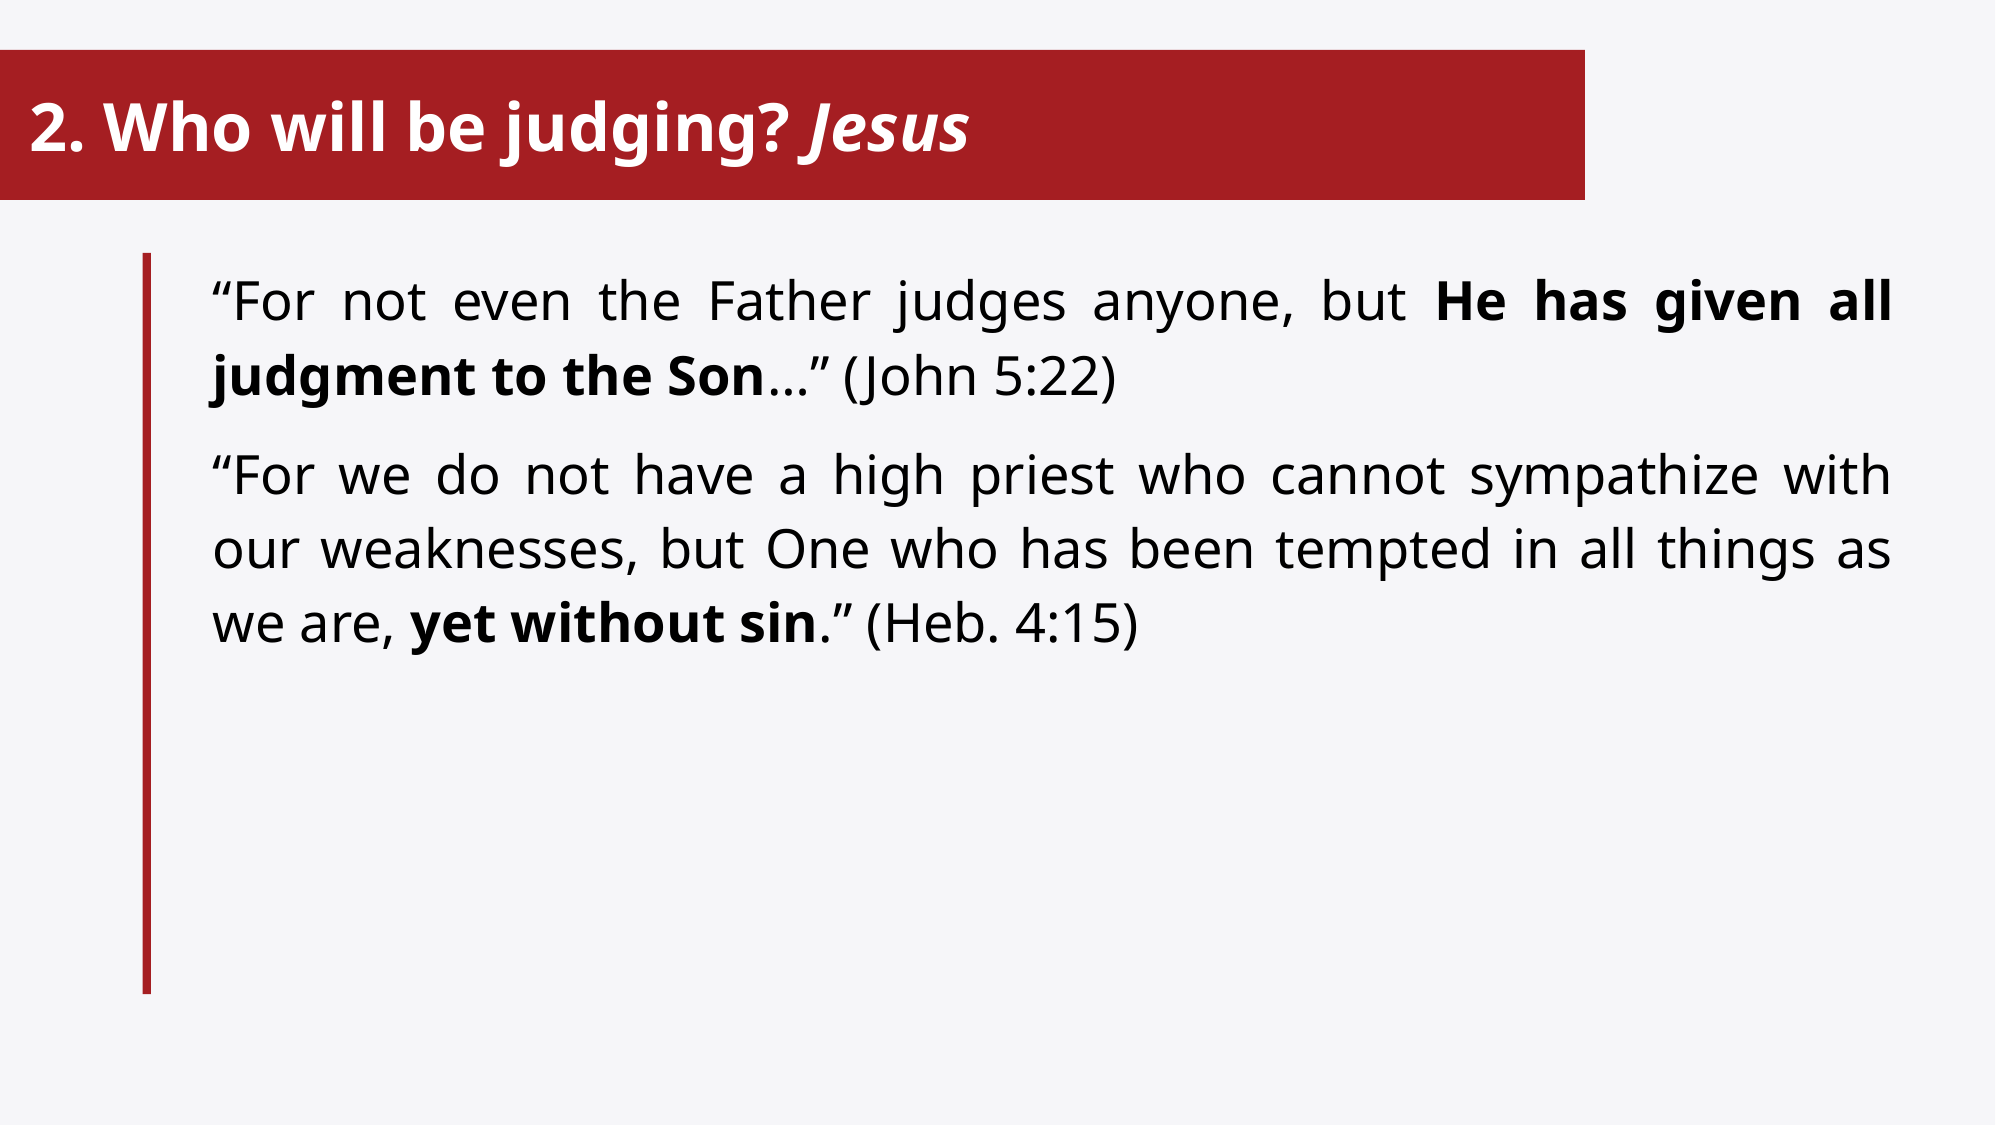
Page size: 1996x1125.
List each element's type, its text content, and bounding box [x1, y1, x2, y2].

subtitle “For not even the Father judges anyone, but He has given all judgment to the Son…” (John 5:22) “For we do not have a high priest who cannot sympathize with our weaknesses, but One who has been tempted in all things as we are, yet without sin.” (Heb. 4:15) [197, 249, 1910, 1000]
title 2. Who will be judging? Jesus [14, 62, 1810, 188]
